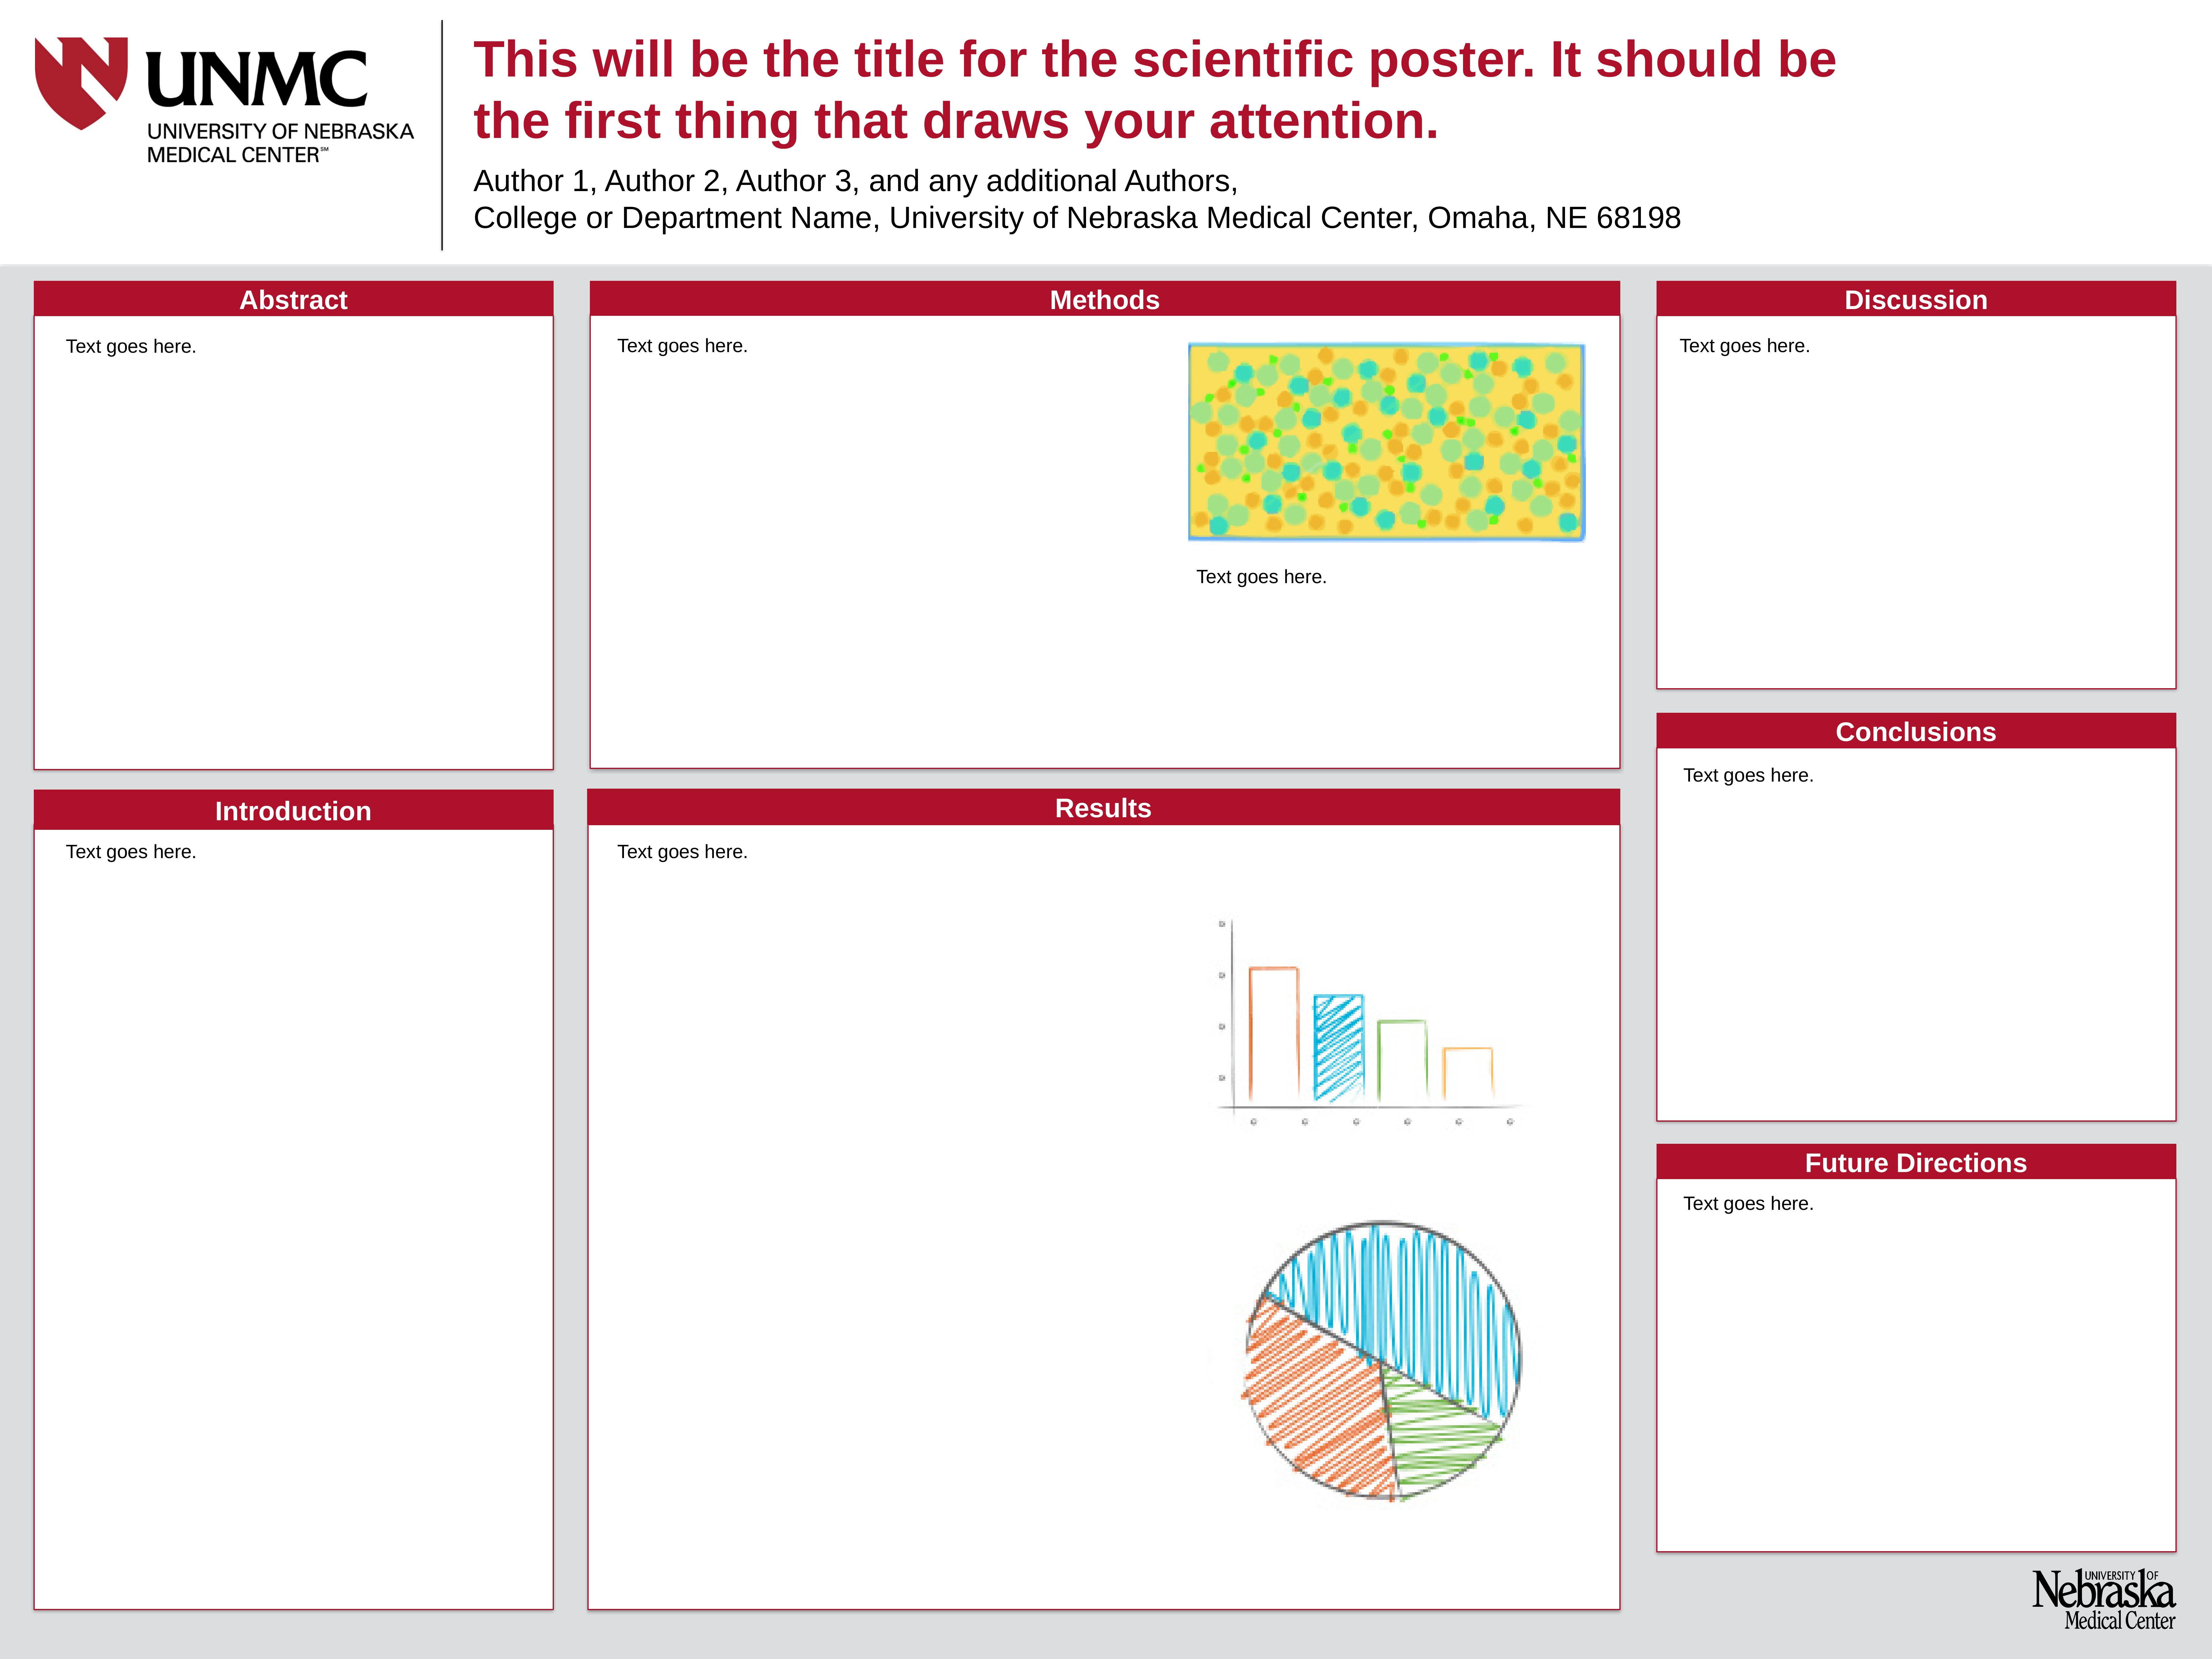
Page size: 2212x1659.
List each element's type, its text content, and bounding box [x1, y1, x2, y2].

text_box [590, 316, 1620, 769]
text_box Introduction [33, 789, 554, 830]
text_box Text goes here. [613, 331, 1079, 358]
text_box Results [586, 788, 1621, 825]
text_box [1657, 748, 2176, 1121]
text_box Text goes here. [1679, 760, 2155, 788]
text_box [1657, 1179, 2176, 1552]
text_box Discussion [1656, 280, 2177, 316]
text_box Text goes here. [1192, 562, 1590, 590]
text_box Conclusions [1656, 712, 2177, 748]
picture [35, 37, 414, 162]
text_box Text goes here. [61, 837, 528, 865]
text_box [1657, 316, 2176, 689]
picture [1192, 880, 1565, 1144]
text_box [34, 830, 553, 1610]
text_box Text goes here. [1675, 331, 2151, 358]
text_box Future Directions [1656, 1143, 2177, 1179]
text_box Abstract [33, 280, 554, 316]
picture [1206, 1202, 1550, 1520]
text_box [0, 266, 2212, 1659]
text_box Author 1, Author 2, Author 3, and any additional Authors, College or Department Name, University of Nebraska Medical Center, Omaha, NE 68198 [469, 158, 2176, 237]
text_box Methods [590, 280, 1621, 316]
picture [1188, 342, 1586, 543]
picture [2032, 1568, 2177, 1629]
text_box This will be the title for the scientific poster. It should be the first thing that draws your attention. [469, 23, 2177, 151]
text_box [588, 825, 1620, 1610]
text_box [34, 316, 553, 770]
text_box Text goes here. [61, 331, 528, 359]
text_box Text goes here. [613, 837, 1117, 865]
text_box Text goes here. [1679, 1188, 2155, 1216]
